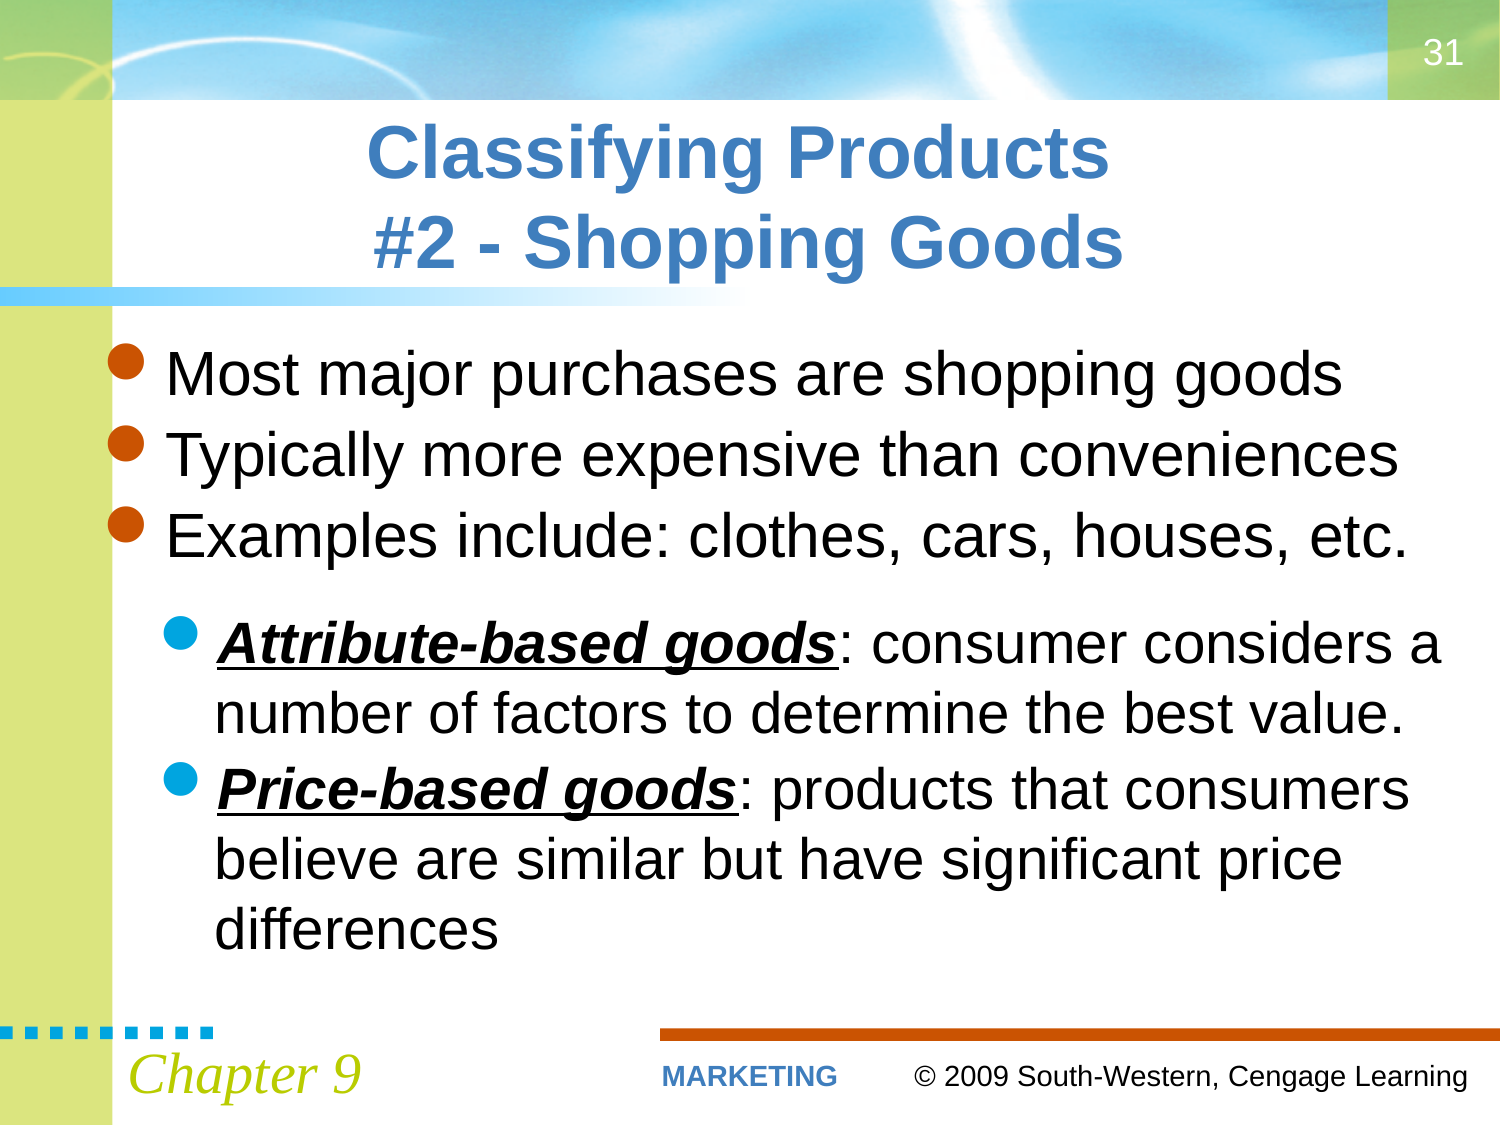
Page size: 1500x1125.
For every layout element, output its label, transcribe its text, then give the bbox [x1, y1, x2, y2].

list Most major purchases are shopping goods Typically more expensive than conveniences Examples include: clothes, cars, houses, etc. Attribute-based goods: consumer considers a number of factors to determine the best value. Price-based goods: products that consumers believe are similar but have significant price differences [87, 324, 1463, 1001]
slide_number 31 [1387, 0, 1500, 101]
title Classifying Products #2 - Shopping Goods [112, 99, 1388, 288]
footer Chapter 9 [112, 1012, 638, 1113]
